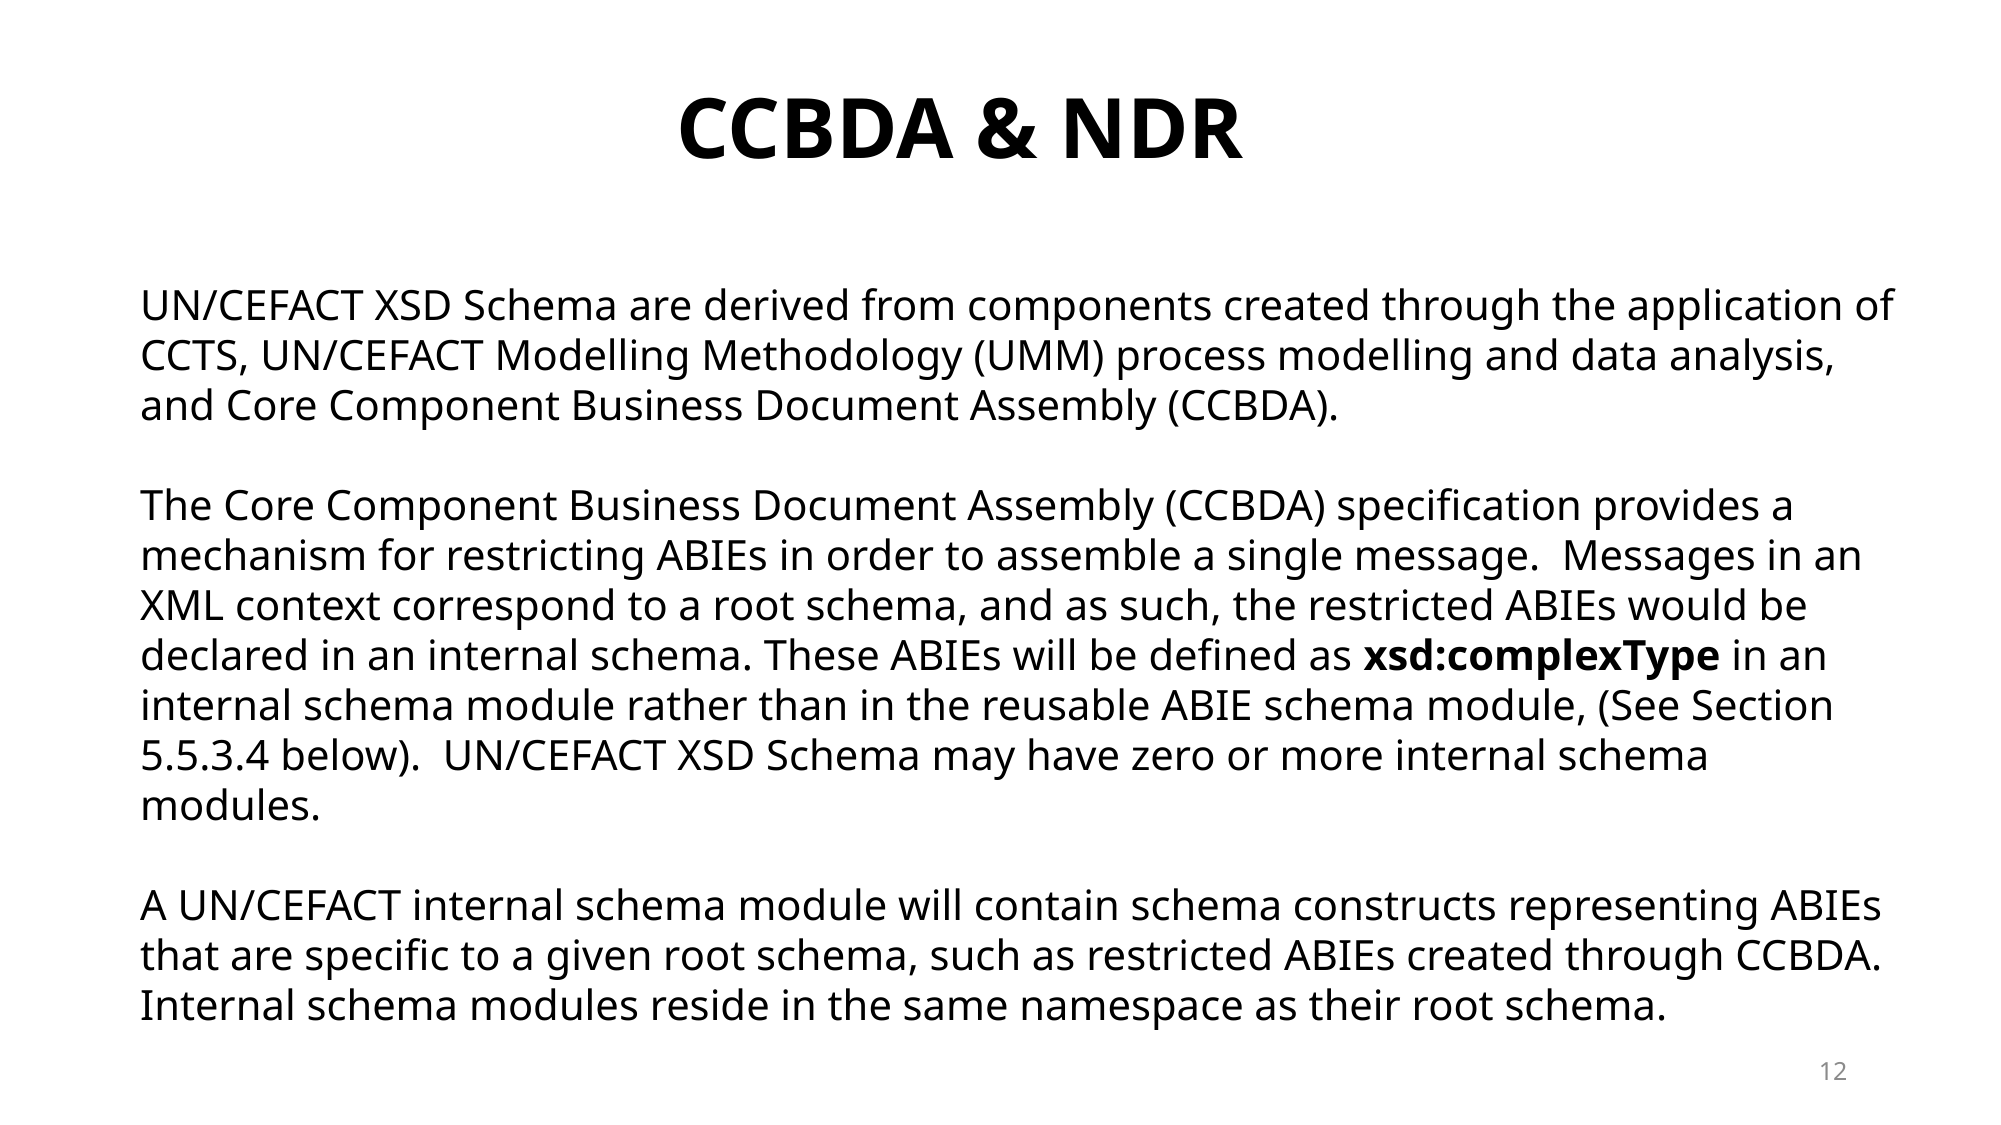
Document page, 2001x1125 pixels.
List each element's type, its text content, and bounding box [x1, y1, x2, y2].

text_box CCBDA & NDR [425, 68, 1496, 183]
slide_number 12 [1412, 1042, 1863, 1103]
text_box UN/CEFACT XSD Schema are derived from components created through the application of CCTS, UN/CEFACT Modelling Methodology (UMM) process modelling and data analysis, and Core Component Business Document Assembly (CCBDA). The Core Component Business Document Assembly (CCBDA) specification provides a mechanism for restricting ABIEs in order to assemble a single message. Messages in an XML context correspond to a root schema, and as such, the restricted ABIEs would be declared in an internal schema. These ABIEs will be defined as xsd:complexType in an internal schema module rather than in the reusable ABIE schema module, (See Section 5.5.3.4 below). UN/CEFACT XSD Schema may have zero or more internal schema modules. A UN/CEFACT internal schema module will contain schema constructs representing ABIEs that are specific to a given root schema, such as restricted ABIEs created through CCBDA. Internal schema modules reside in the same namespace as their root schema. [125, 271, 1914, 1087]
